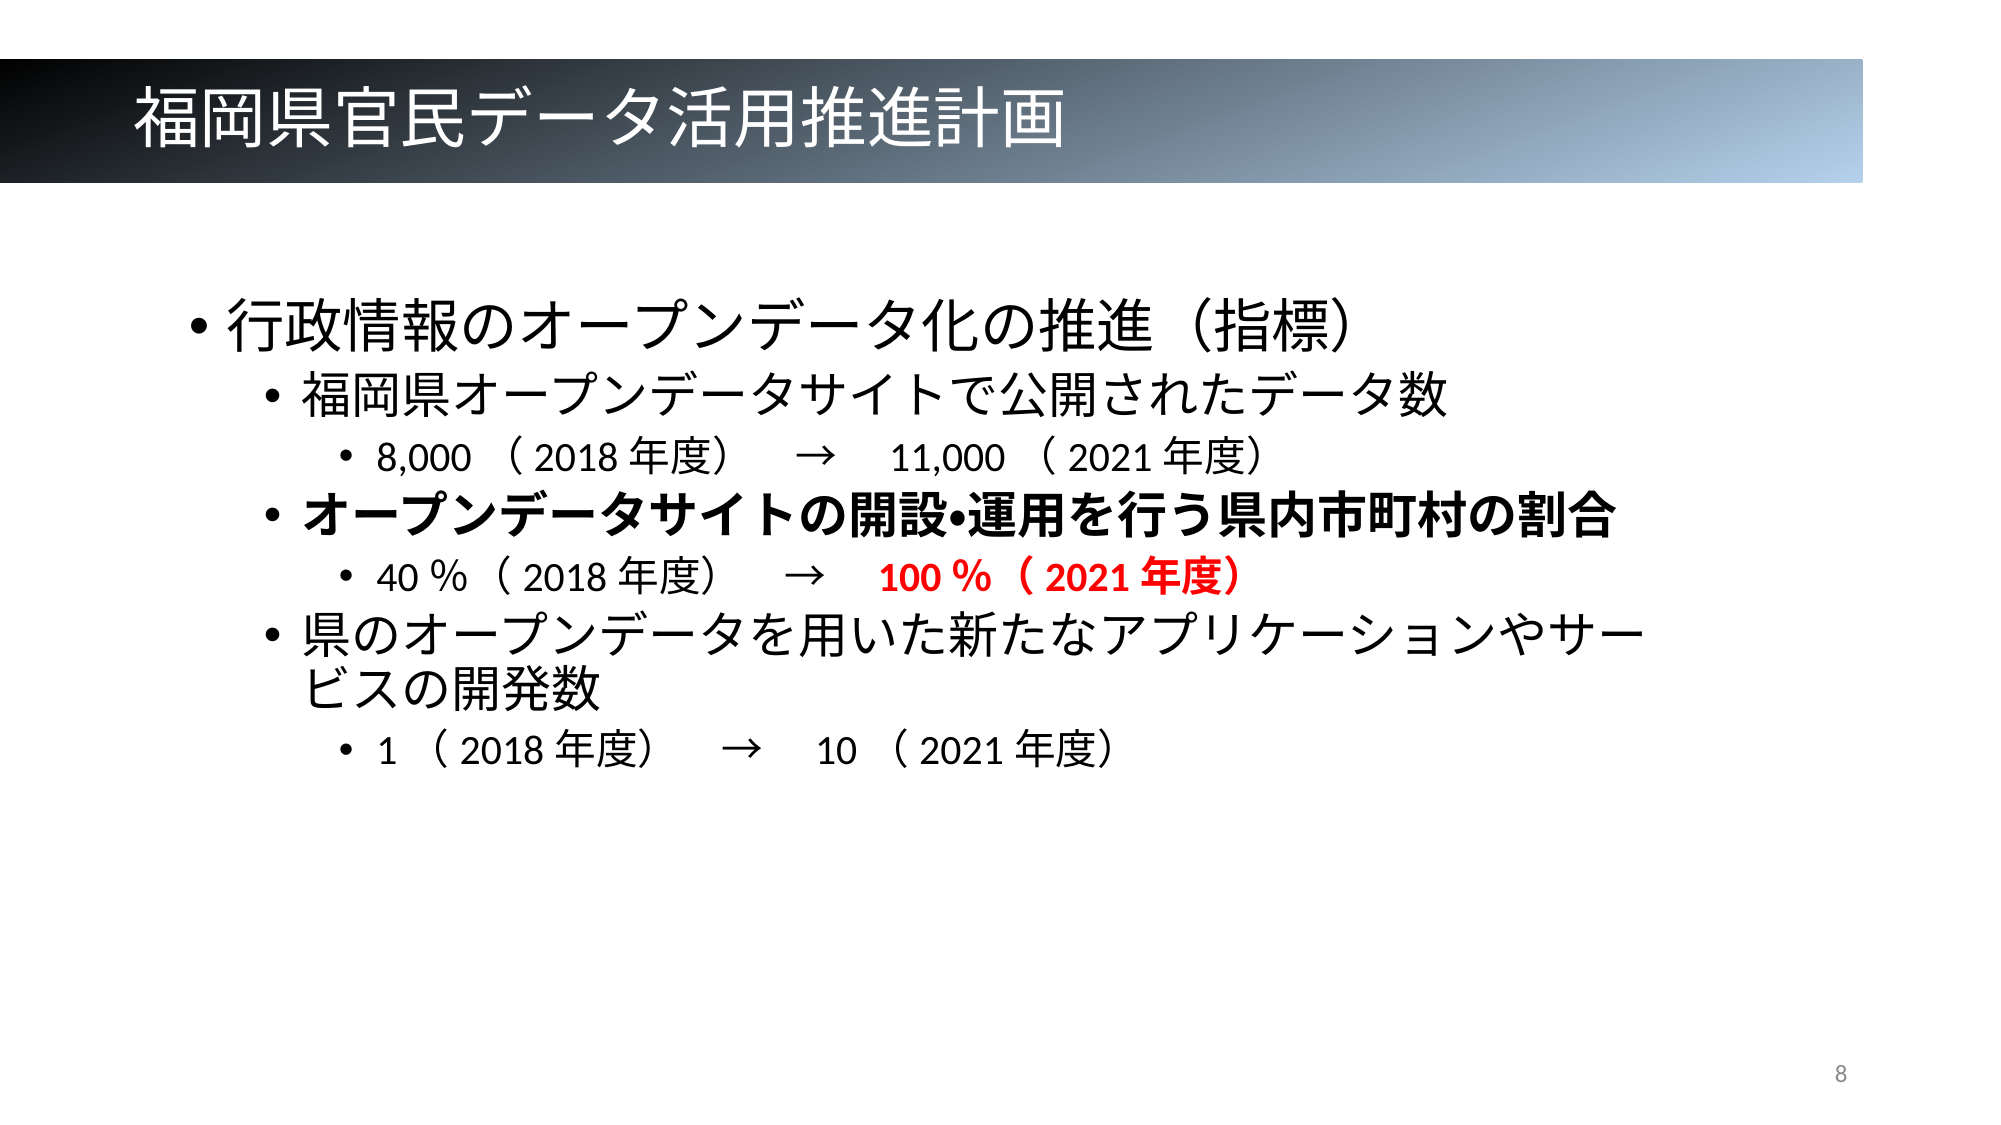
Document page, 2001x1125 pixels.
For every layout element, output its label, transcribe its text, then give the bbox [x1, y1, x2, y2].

title 福岡県官民データ活用推進計画 [0, 59, 1863, 183]
list 行政情報のオープンデータ化の推進（指標） 福岡県オープンデータサイトで公開されたデータ数 8,000（2018年度） → 11,000（2021年度） オープンデータサイトの開設・運用を行う県内市町村の割合 40％（2018年度） → 100％（2021年度） 県のオープンデータを用いた新たなアプリケーションやサービスの開発数 1（2018年度） → 10（2021年度） [174, 290, 1689, 970]
slide_number 8 [1412, 1042, 1863, 1103]
